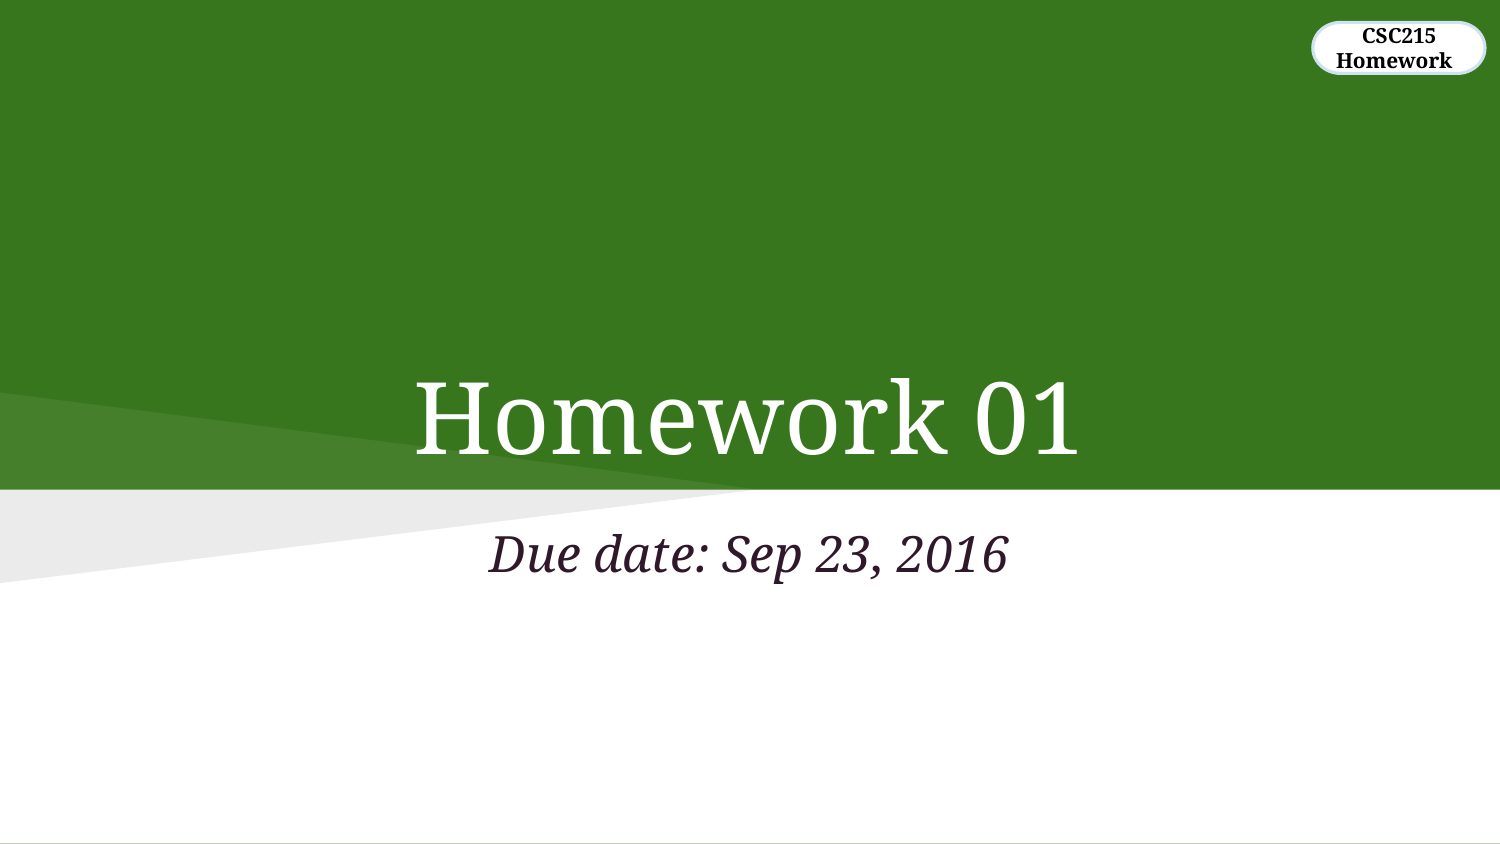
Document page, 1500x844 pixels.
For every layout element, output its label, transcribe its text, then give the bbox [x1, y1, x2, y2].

subtitle Due date: Sep 23, 2016 [112, 507, 1388, 617]
text_box CSC215 Homework [1312, 22, 1486, 74]
title Homework 01 [112, 286, 1388, 490]
